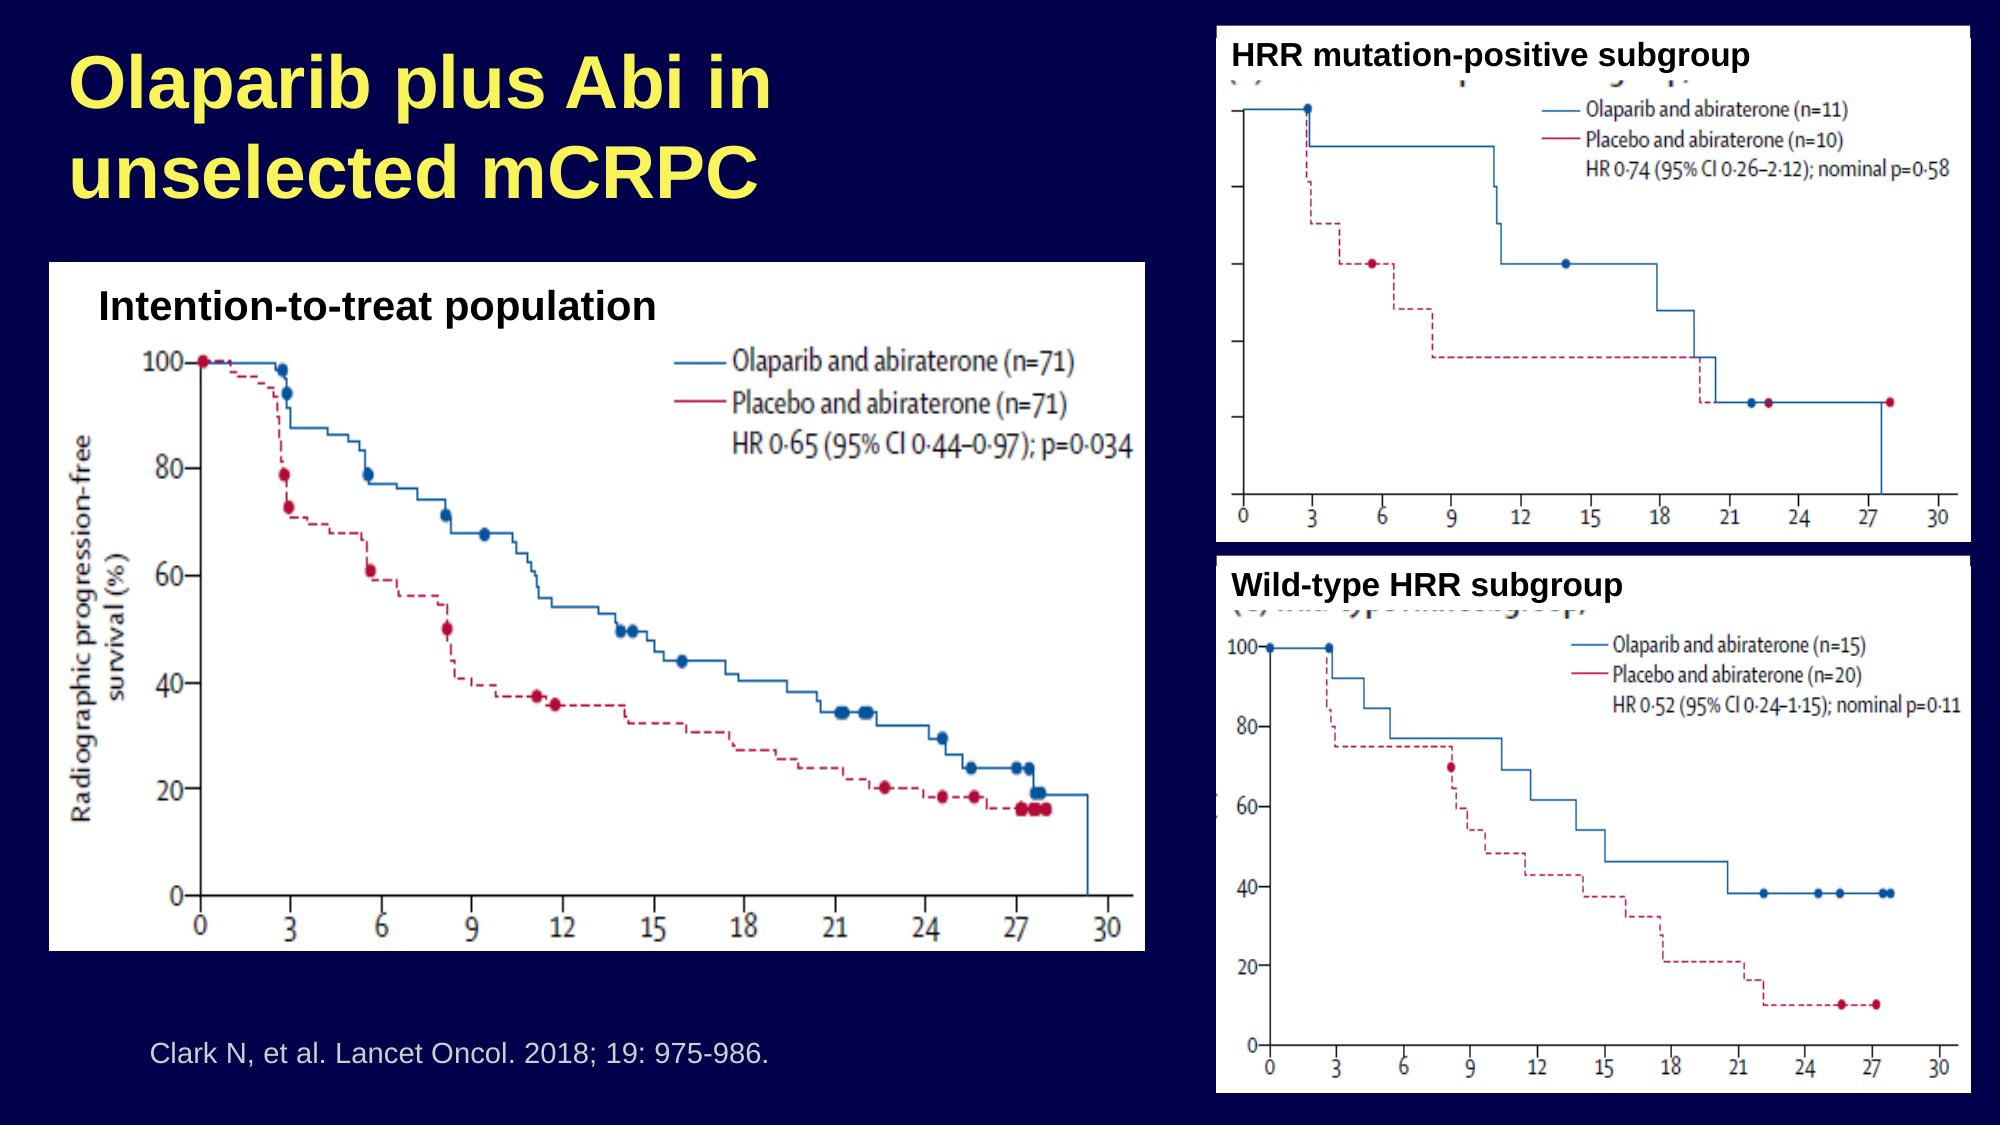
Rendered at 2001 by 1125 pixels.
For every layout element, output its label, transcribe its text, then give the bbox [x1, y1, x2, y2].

text_box Clark N, et al. Lancet Oncol. 2018; 19: 975-986. [134, 1027, 1211, 1077]
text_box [49, 262, 1145, 951]
title Olaparib plus Abi in unselected mCRPC [53, 71, 1145, 175]
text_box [1216, 25, 1971, 1093]
